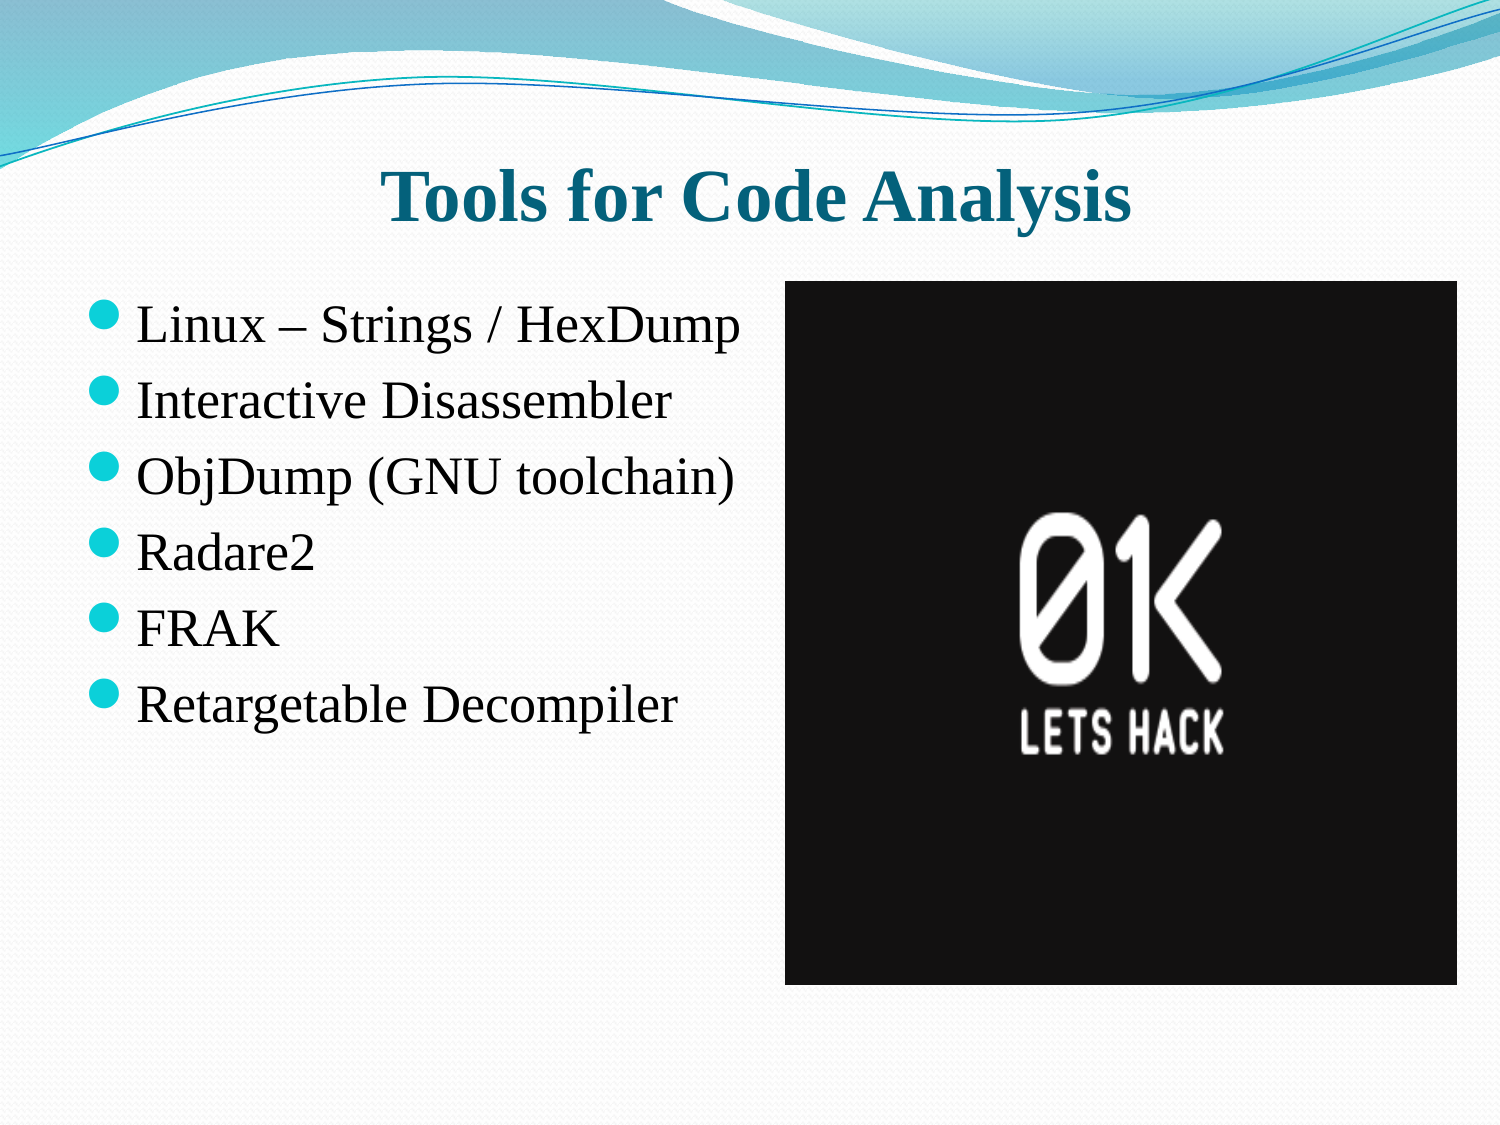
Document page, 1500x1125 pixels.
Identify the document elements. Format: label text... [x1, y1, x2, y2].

picture [784, 280, 1458, 985]
title Tools for Code Analysis [82, 93, 1432, 236]
list Linux – Strings / HexDump Interactive Disassembler ObjDump (GNU toolchain) Radare2 FRAK Retargetable Decompiler [70, 281, 769, 1027]
